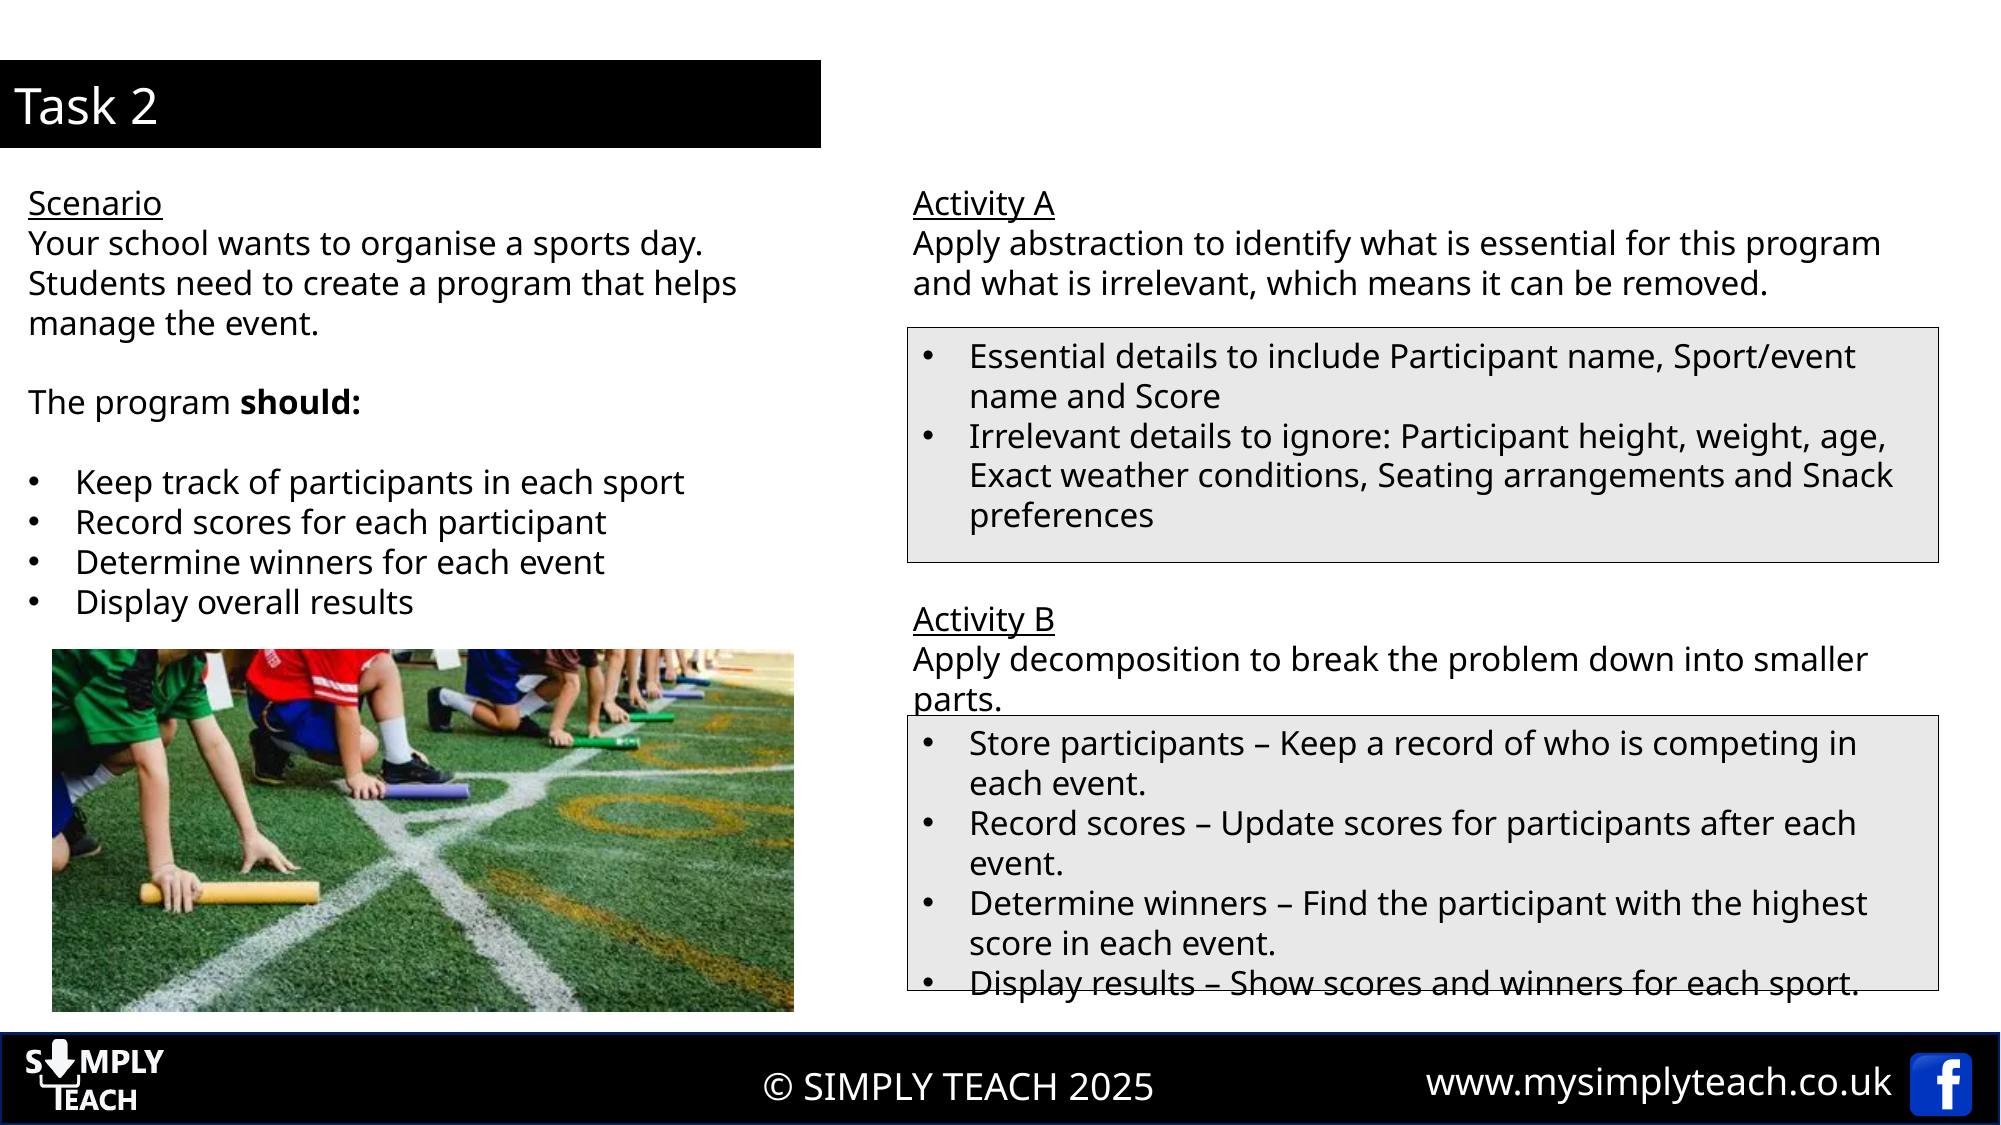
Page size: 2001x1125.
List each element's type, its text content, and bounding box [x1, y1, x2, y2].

text_box Store participants – Keep a record of who is competing in each event. Record scores – Update scores for participants after each event. Determine winners – Find the participant with the highest score in each event. Display results – Show scores and winners for each sport. [906, 714, 1940, 992]
picture [52, 648, 794, 1013]
text_box Scenario Your school wants to organise a sports day. Students need to create a program that helps manage the event. The program should: Keep track of participants in each sport Record scores for each participant Determine winners for each event Display overall results [13, 174, 833, 629]
picture [1907, 1050, 1975, 1119]
text_box Essential details to include Participant name, Sport/event name and Score Irrelevant details to ignore: Participant height, weight, age, Exact weather conditions, Seating arrangements and Snack preferences [906, 326, 1940, 564]
text_box Task 2 [0, 60, 821, 148]
text_box Activity B Apply decomposition to break the problem down into smaller parts. [898, 590, 1939, 726]
text_box Activity A Apply abstraction to identify what is essential for this program and what is irrelevant, which means it can be removed. [898, 174, 1939, 310]
picture [15, 1033, 182, 1122]
